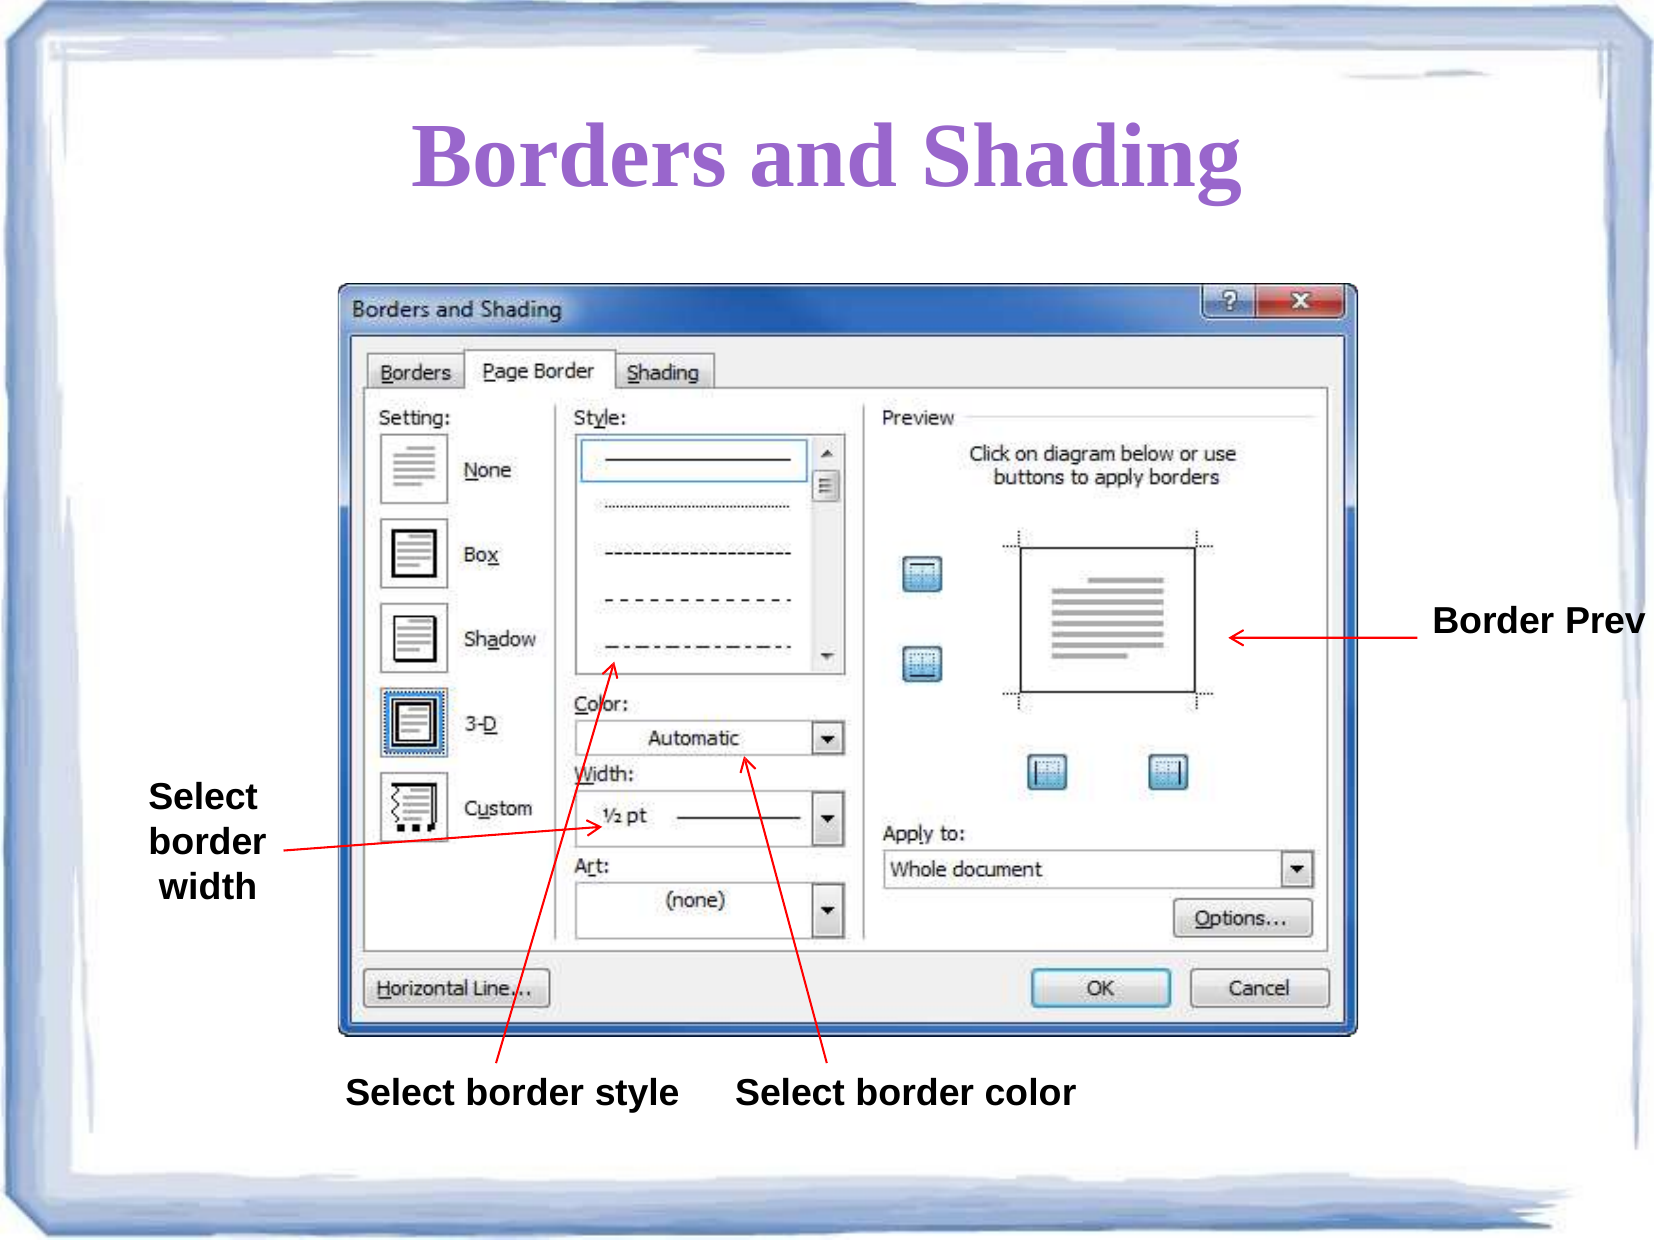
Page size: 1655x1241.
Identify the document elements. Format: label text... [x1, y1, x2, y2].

text_box Select border color [733, 1072, 1080, 1114]
title Borders and Shading [409, 92, 1244, 281]
picture [0, 0, 1654, 1240]
text_box Select border width [146, 769, 270, 907]
text_box Border Prev [1430, 593, 1649, 641]
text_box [337, 283, 1359, 1064]
text_box [283, 845, 332, 852]
text_box Select border style [343, 1071, 684, 1114]
